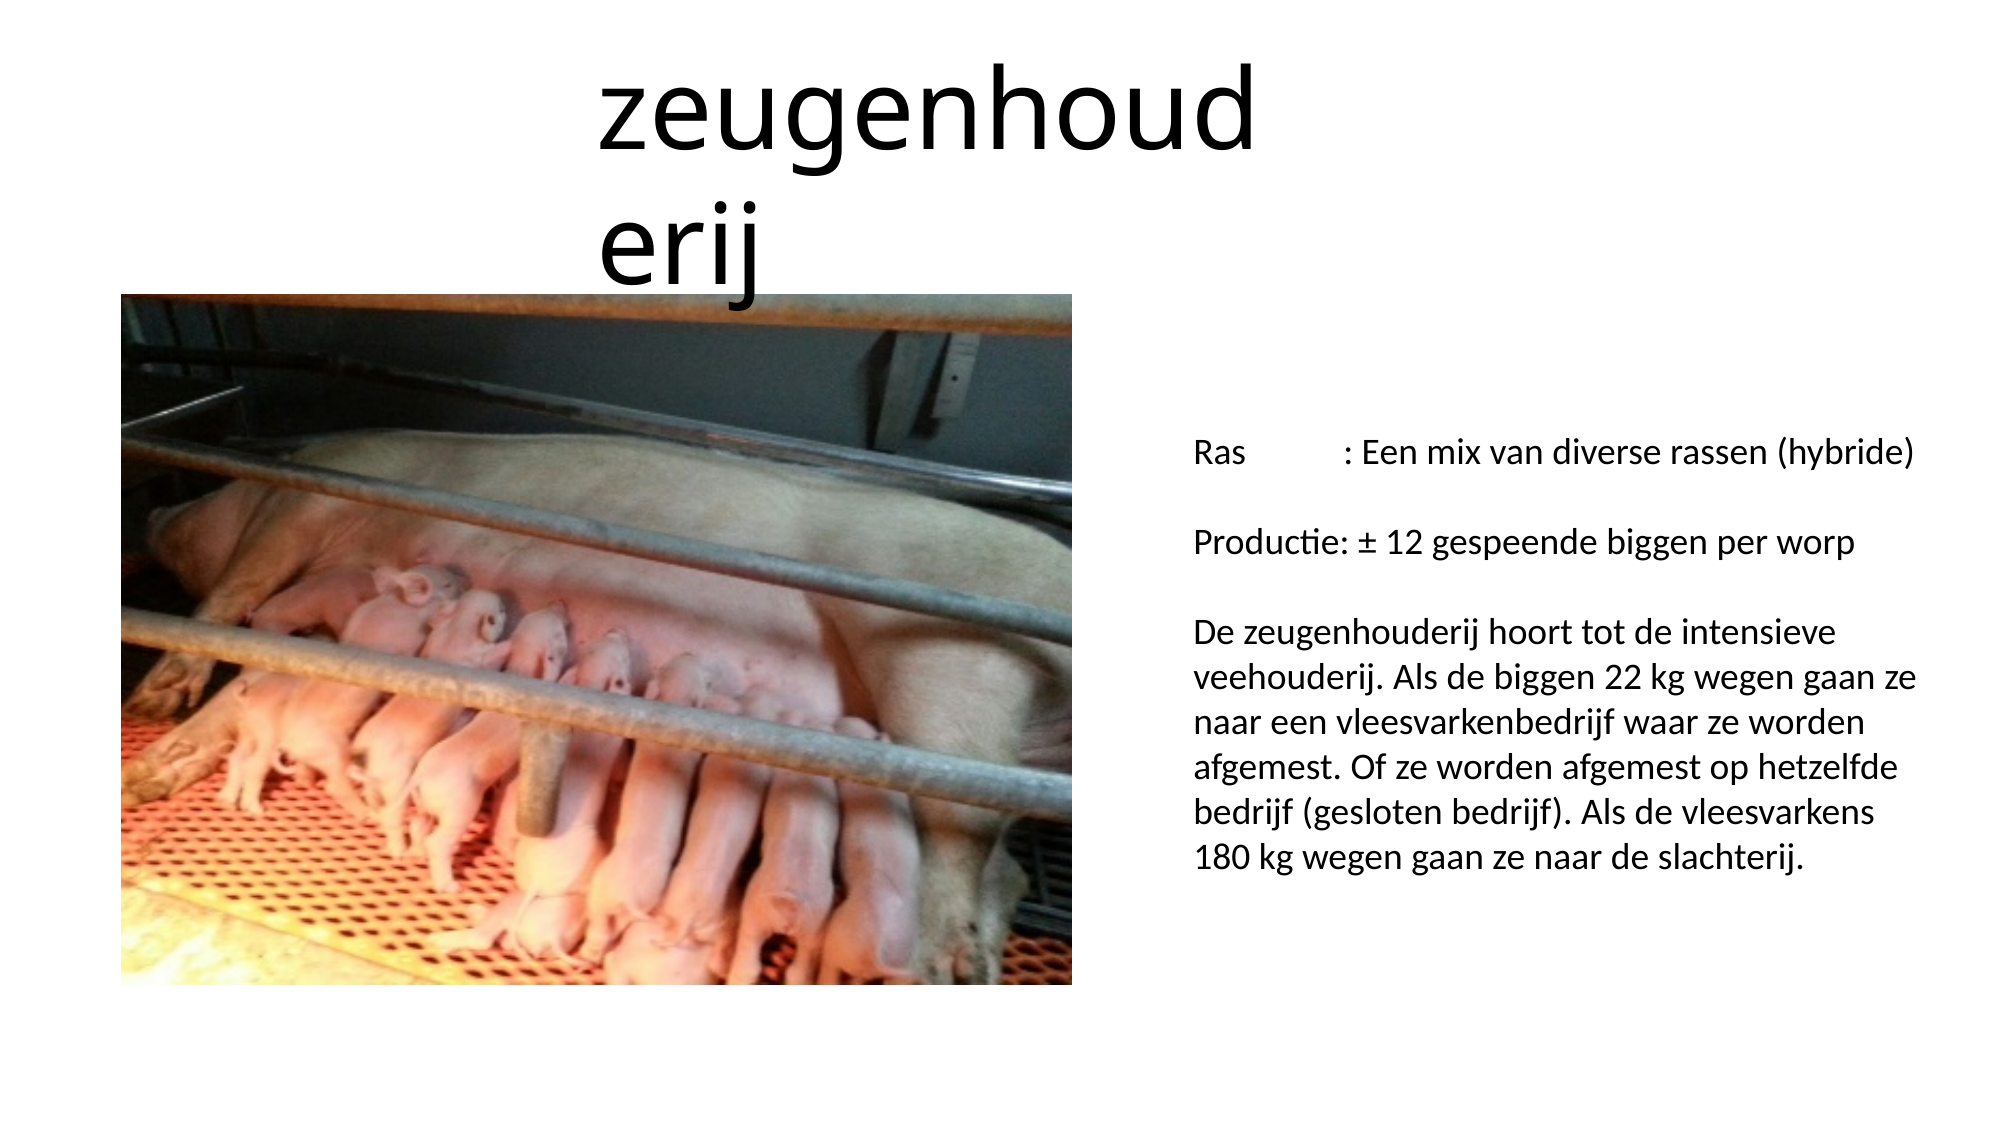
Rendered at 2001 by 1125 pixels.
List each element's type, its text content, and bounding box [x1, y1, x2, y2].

text_box zeugenhouderij [581, 29, 1325, 315]
text_box Ras : Een mix van diverse rassen (hybride) Productie: ± 12 gespeende biggen per worp De zeugenhouderij hoort tot de intensieve veehouderij. Als de biggen 22 kg wegen gaan ze naar een vleesvarkenbedrijf waar ze worden afgemest. Of ze worden afgemest op hetzelfde bedrijf (gesloten bedrijf). Als de vleesvarkens 180 kg wegen gaan ze naar de slachterij. [1178, 419, 1935, 975]
picture [121, 294, 1072, 985]
